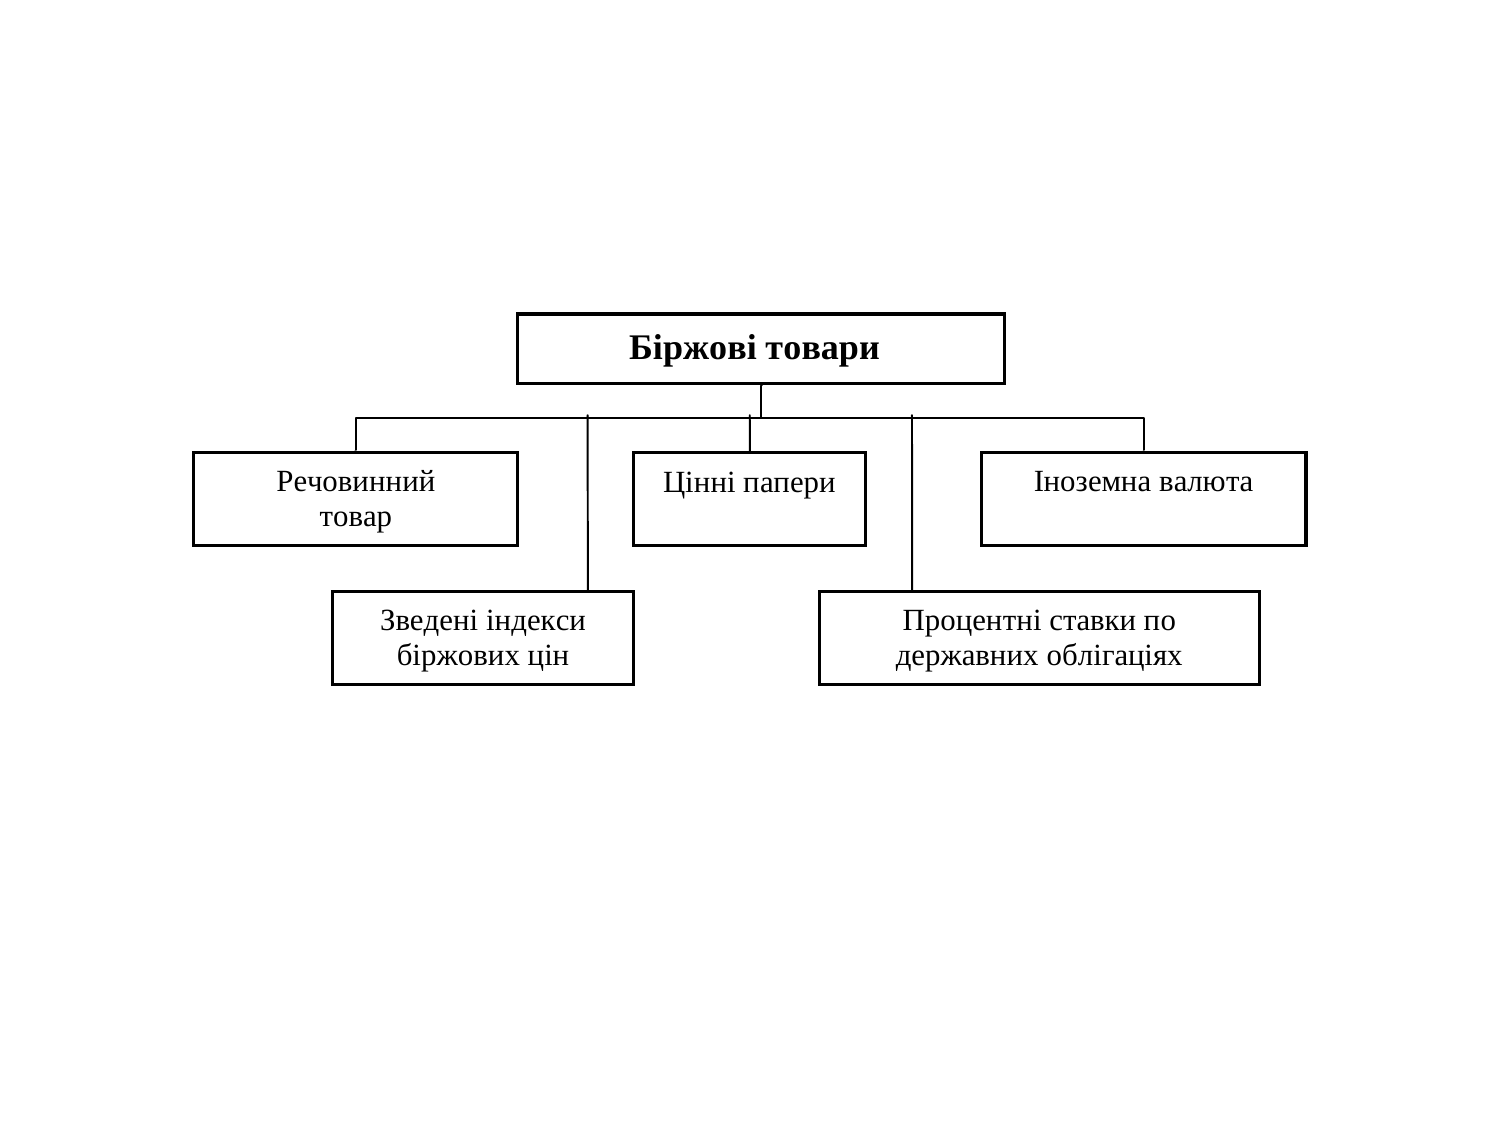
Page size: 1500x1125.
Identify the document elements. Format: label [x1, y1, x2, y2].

list [123, 290, 1353, 709]
